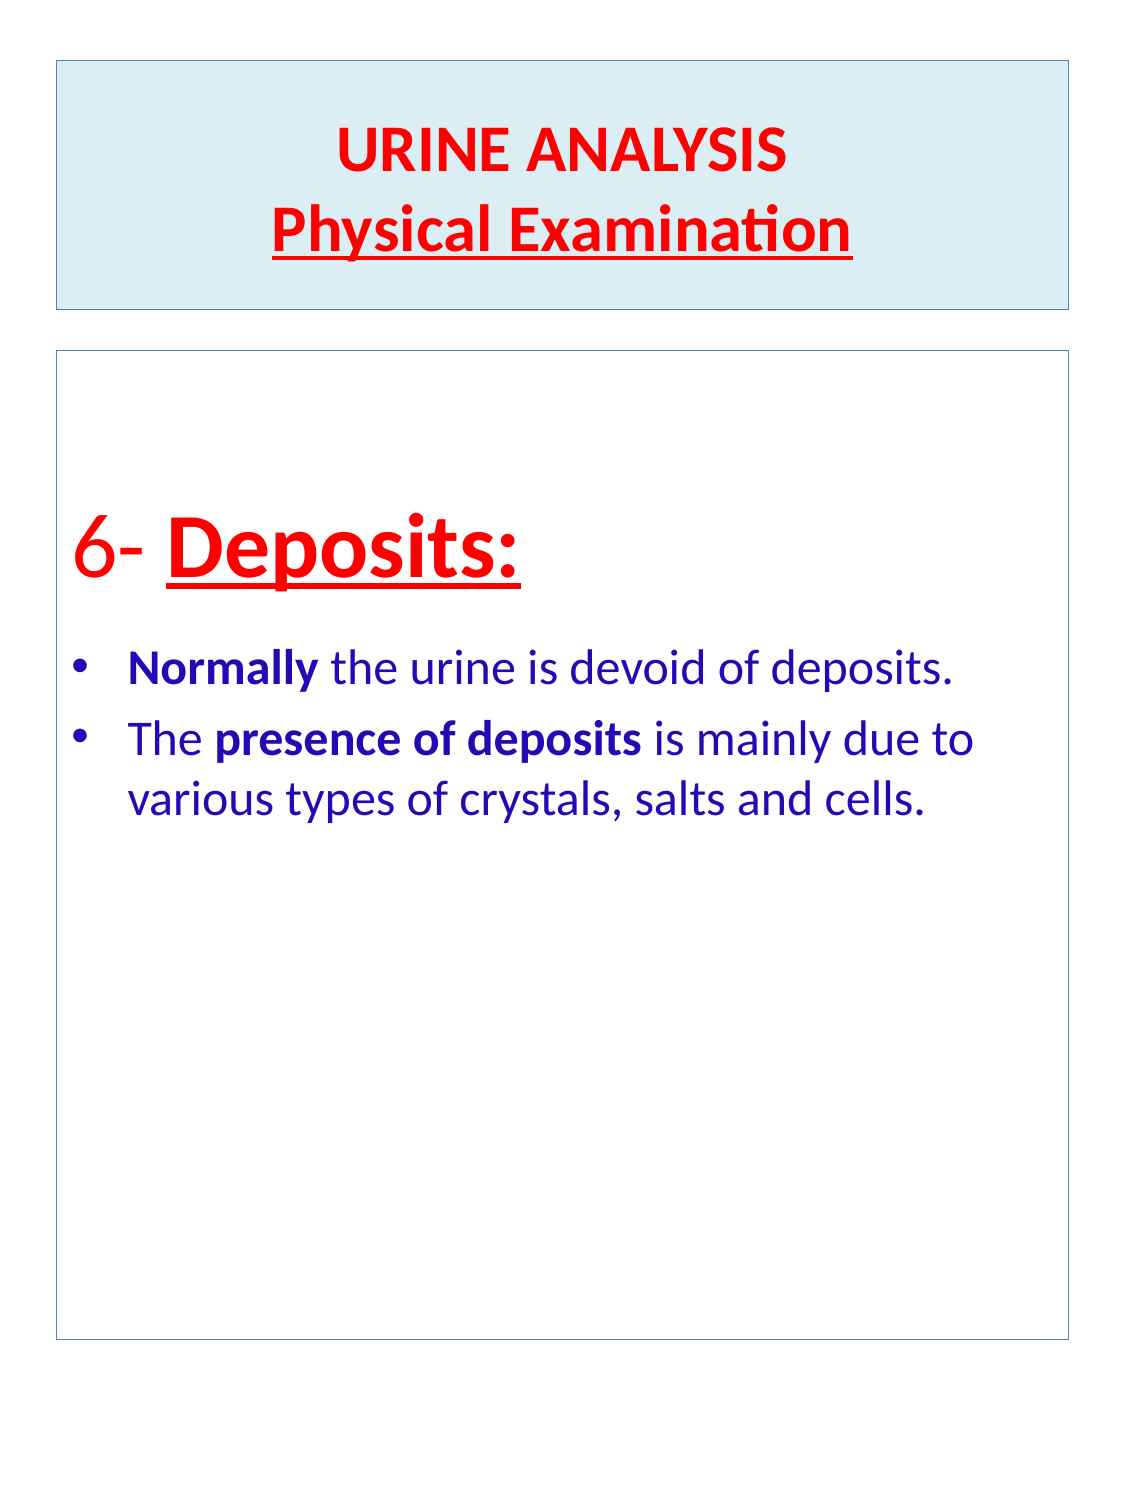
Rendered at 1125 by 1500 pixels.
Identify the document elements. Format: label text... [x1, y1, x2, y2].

title URINE ANALYSIS Physical Examination [56, 60, 1069, 310]
list 6- Deposits: Normally the urine is devoid of deposits. The presence of deposits is mainly due to various types of crystals, salts and cells. [56, 350, 1069, 1340]
